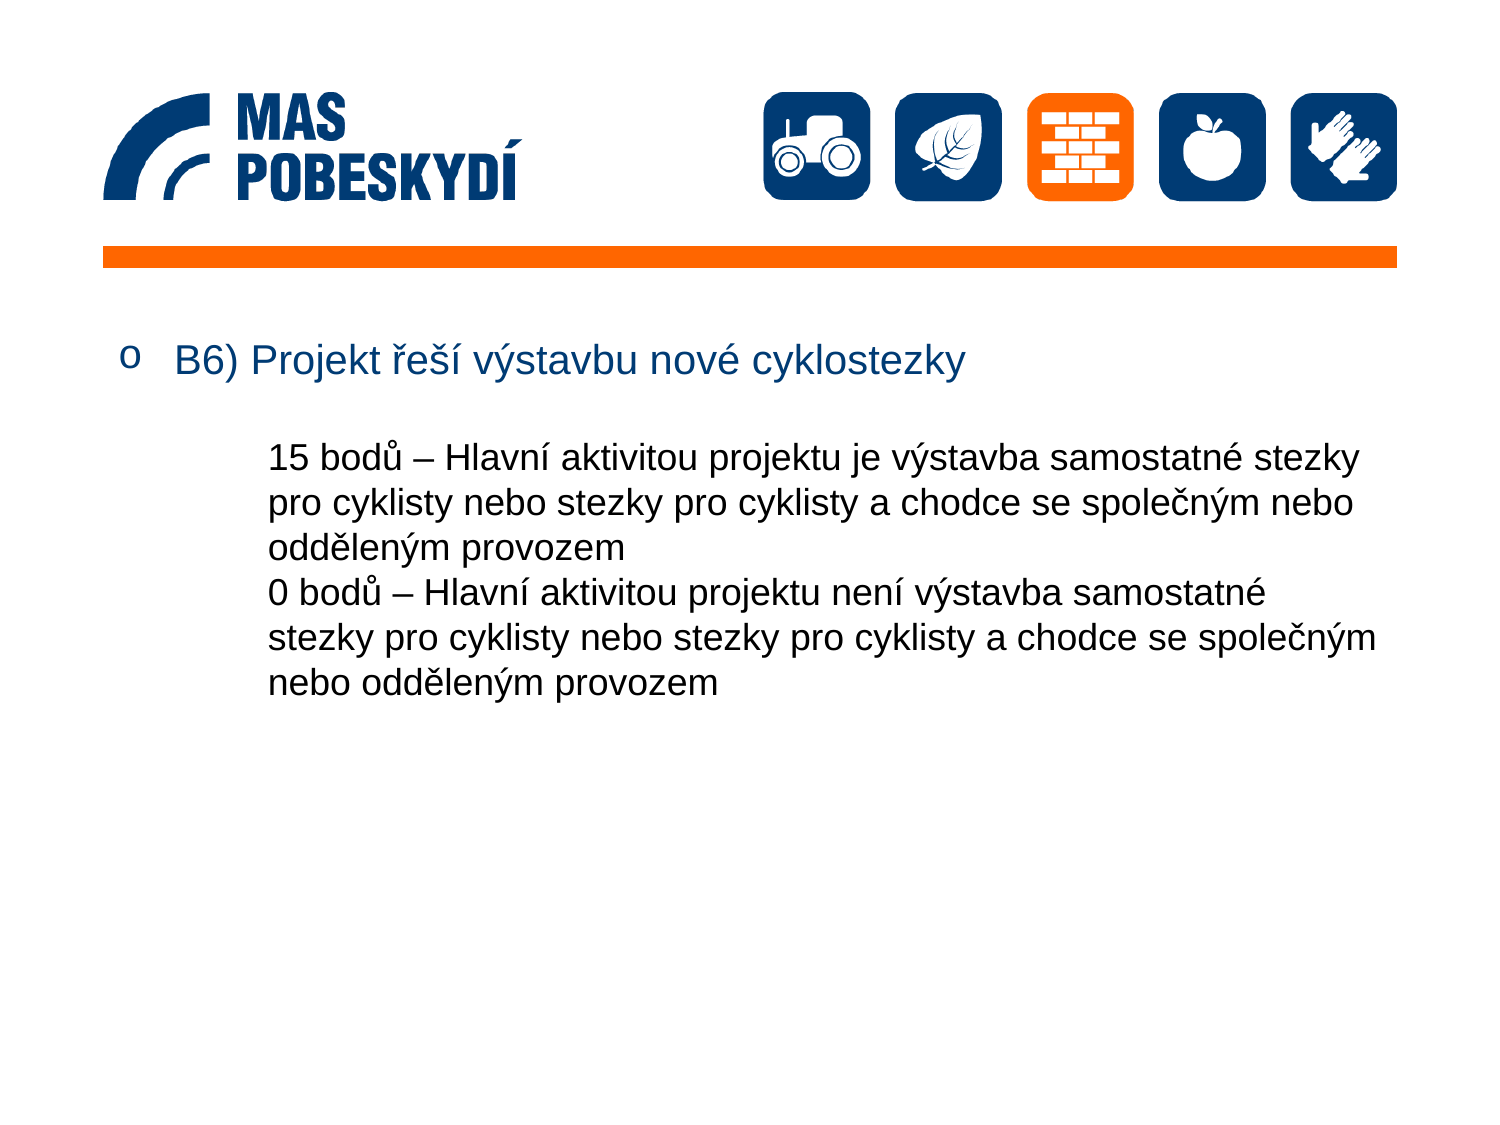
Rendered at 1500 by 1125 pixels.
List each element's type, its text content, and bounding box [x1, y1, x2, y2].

picture [103, 92, 1397, 268]
subtitle B6) Projekt řeší výstavbu nové cyklostezky 15 bodů – Hlavní aktivitou projektu je výstavba samostatné stezky pro cyklisty nebo stezky pro cyklisty a chodce se společným nebo odděleným provozem 0 bodů – Hlavní aktivitou projektu není výstavba samostatné stezky pro cyklisty nebo stezky pro cyklisty a chodce se společným nebo odděleným provozem [103, 325, 1397, 1030]
